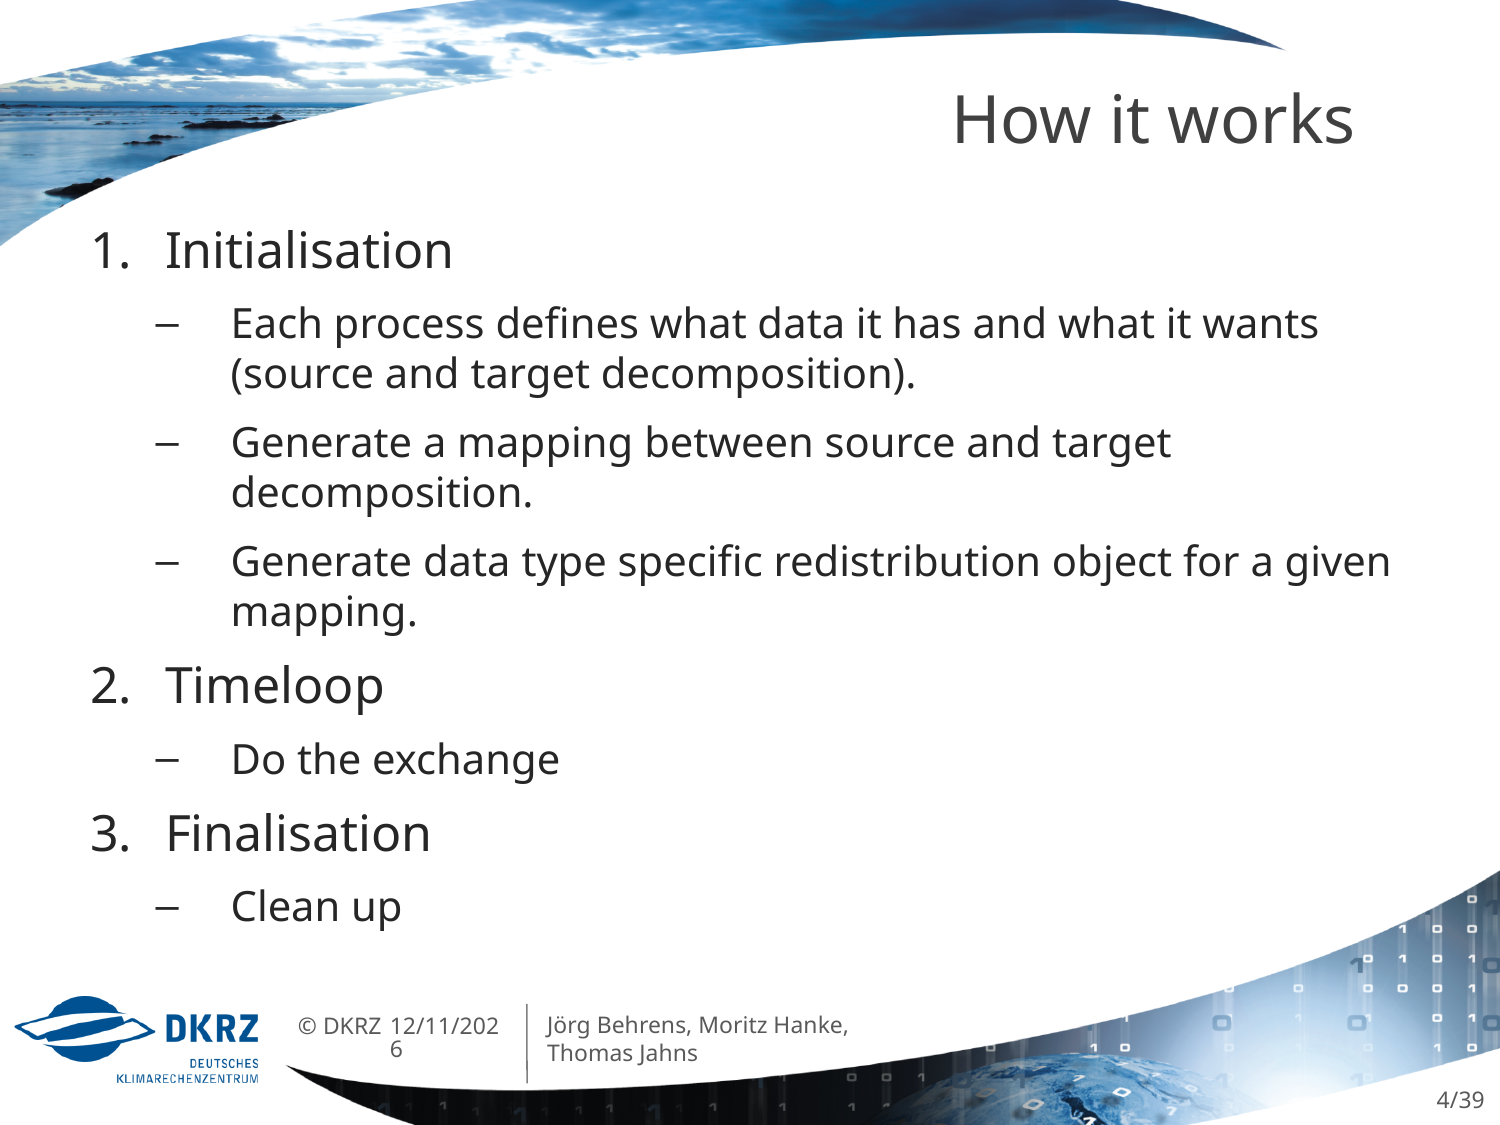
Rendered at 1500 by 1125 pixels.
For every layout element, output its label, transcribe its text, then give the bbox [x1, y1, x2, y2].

picture [14, 996, 258, 1083]
picture [285, 867, 1500, 1125]
list Initialisation Each process defines what data it has and what it wants (source and target decomposition). Generate a mapping between source and target decomposition. Generate data type specific redistribution object for a given mapping. Timeloop Do the exchange Finalisation Clean up [74, 210, 1426, 985]
picture [0, 0, 1288, 246]
slide_number 4 [1333, 1078, 1465, 1125]
title How it works [480, 70, 1372, 165]
footer Jörg Behrens, Moritz Hanke, Thomas Jahns [532, 1003, 884, 1082]
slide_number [375, 1004, 528, 1052]
